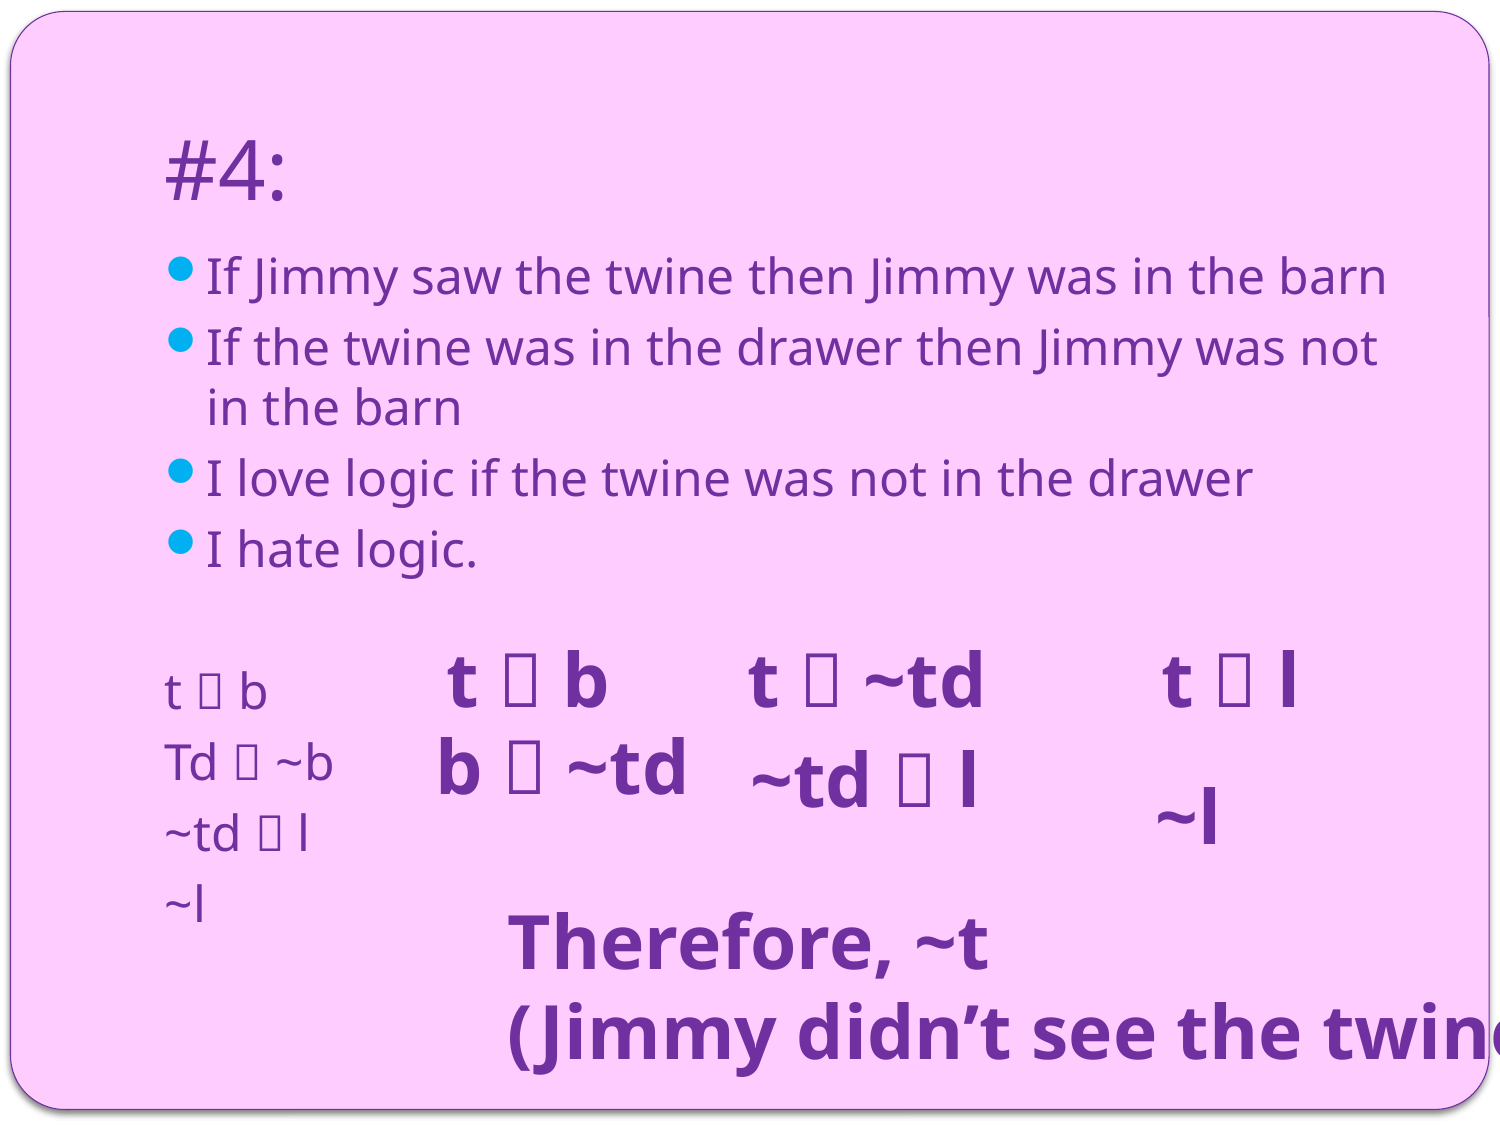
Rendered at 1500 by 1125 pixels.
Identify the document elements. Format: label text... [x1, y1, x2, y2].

text_box t  l [1146, 624, 1316, 730]
text_box ~l [1141, 762, 1237, 868]
text_box ~td  l [735, 724, 996, 830]
text_box t  b [431, 624, 626, 730]
text_box t  ~td [732, 624, 1002, 730]
text_box b  ~td [420, 712, 705, 818]
title #4: [150, 45, 1425, 233]
text_box Therefore, ~t (Jimmy didn’t see the twine!) [492, 887, 1500, 1083]
list If Jimmy saw the twine then Jimmy was in the barn If the twine was in the drawer then Jimmy was not in the barn I love logic if the twine was not in the drawer I hate logic. t  b Td  ~b ~td  l ~l [150, 237, 1425, 988]
